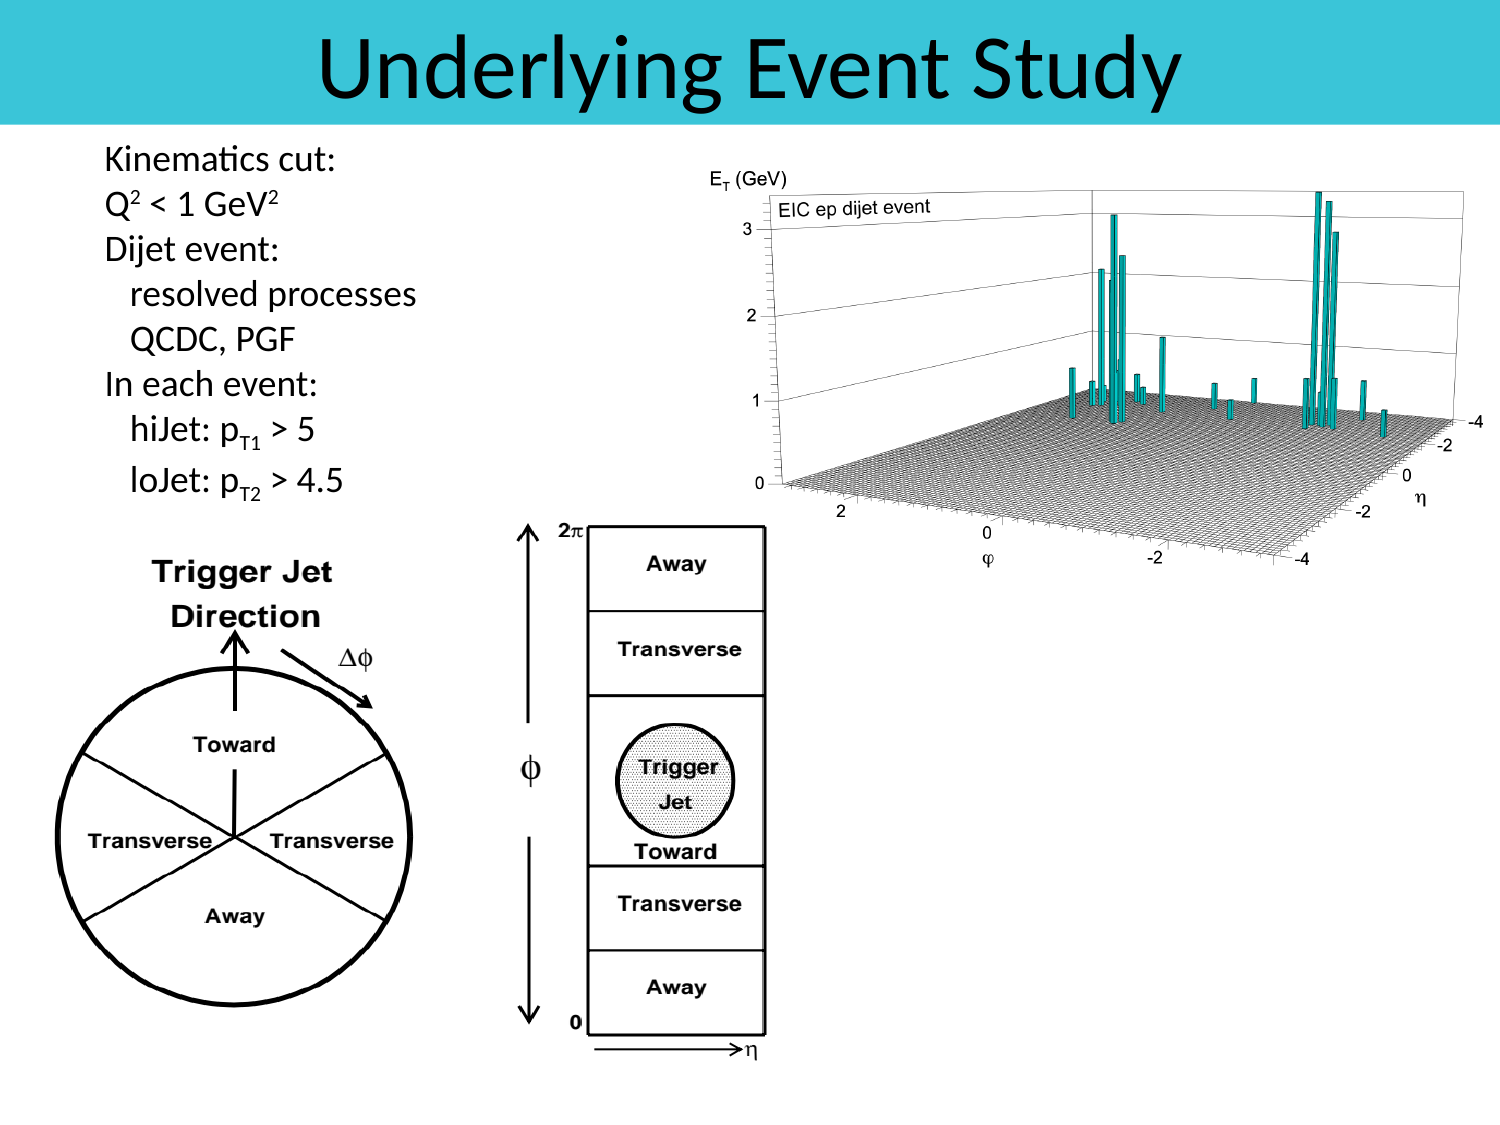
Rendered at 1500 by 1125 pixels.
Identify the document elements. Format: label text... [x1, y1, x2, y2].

picture [0, 154, 1500, 1061]
text_box Kinematics cut: Q2 < 1 GeV2 Dijet event: resolved processes QCDC, PGF In each event: hiJet: pT1 > 5 loJet: pT2 > 4.5 [89, 126, 576, 498]
text_box Underlying Event Study [0, 0, 1500, 125]
